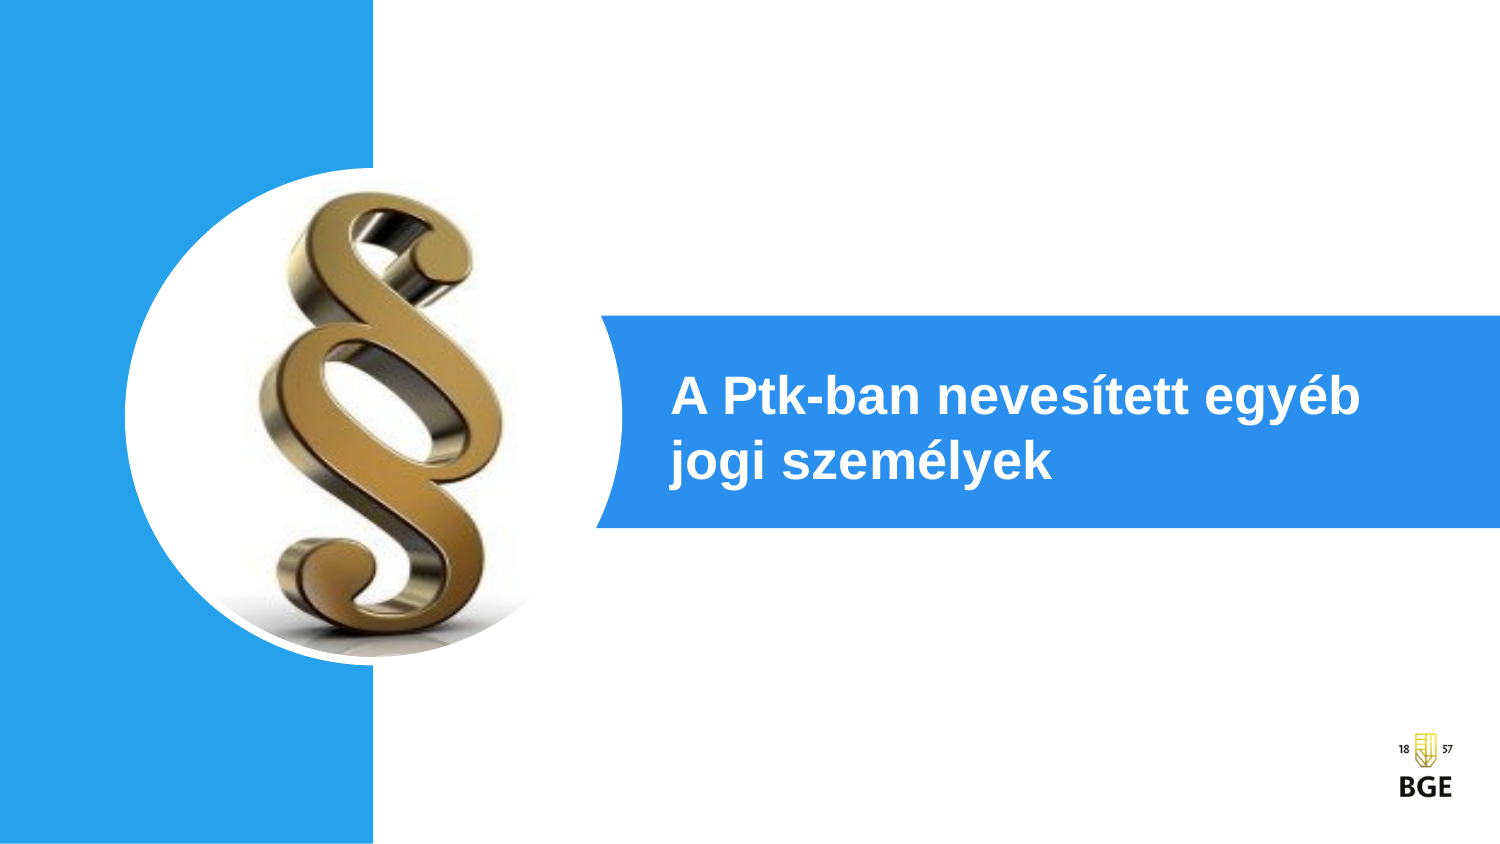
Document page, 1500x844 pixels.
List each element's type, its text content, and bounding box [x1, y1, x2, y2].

list A Ptk-ban nevesített egyéb jogi személyek [655, 357, 1500, 493]
picture [128, 171, 619, 662]
picture [1388, 727, 1460, 803]
